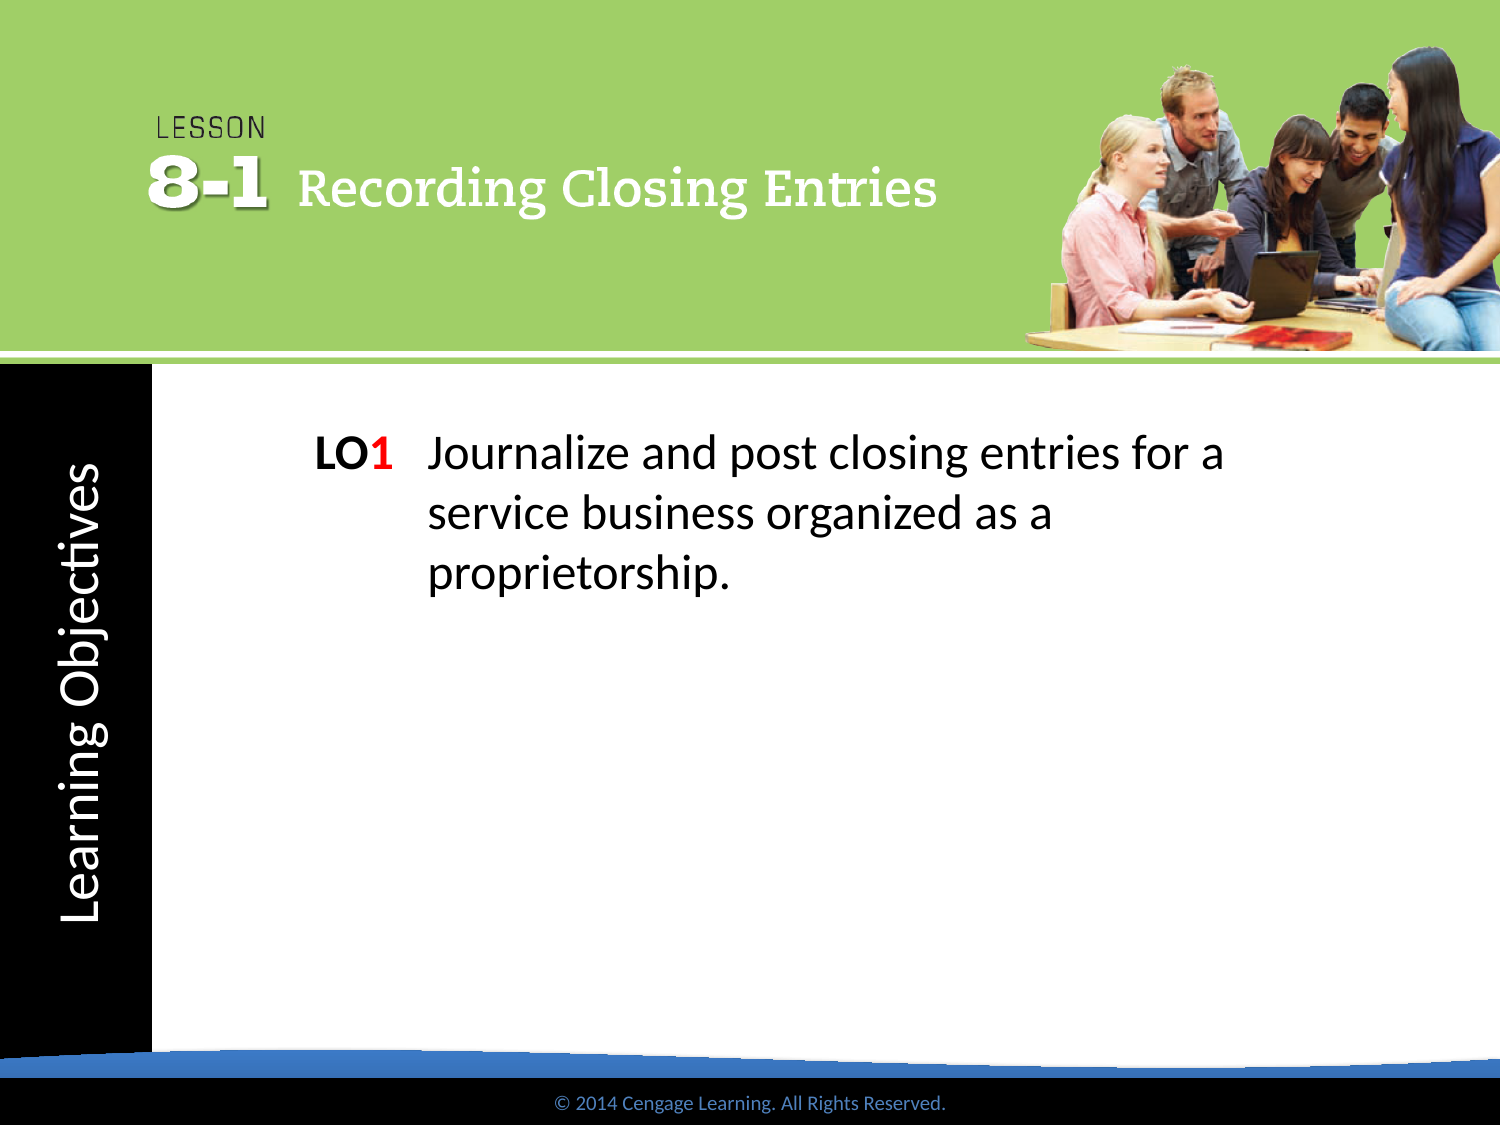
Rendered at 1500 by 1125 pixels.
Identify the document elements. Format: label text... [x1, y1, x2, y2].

text_box [0, 1050, 1500, 1078]
text_box LO1 Journalize and post closing entries for a service business organized as a proprietorship. [299, 412, 1350, 608]
picture [0, 0, 1500, 364]
text_box © 2014 Cengage Learning. All Rights Reserved. [0, 1078, 1500, 1125]
text_box Learning Objectives [0, 371, 152, 1058]
